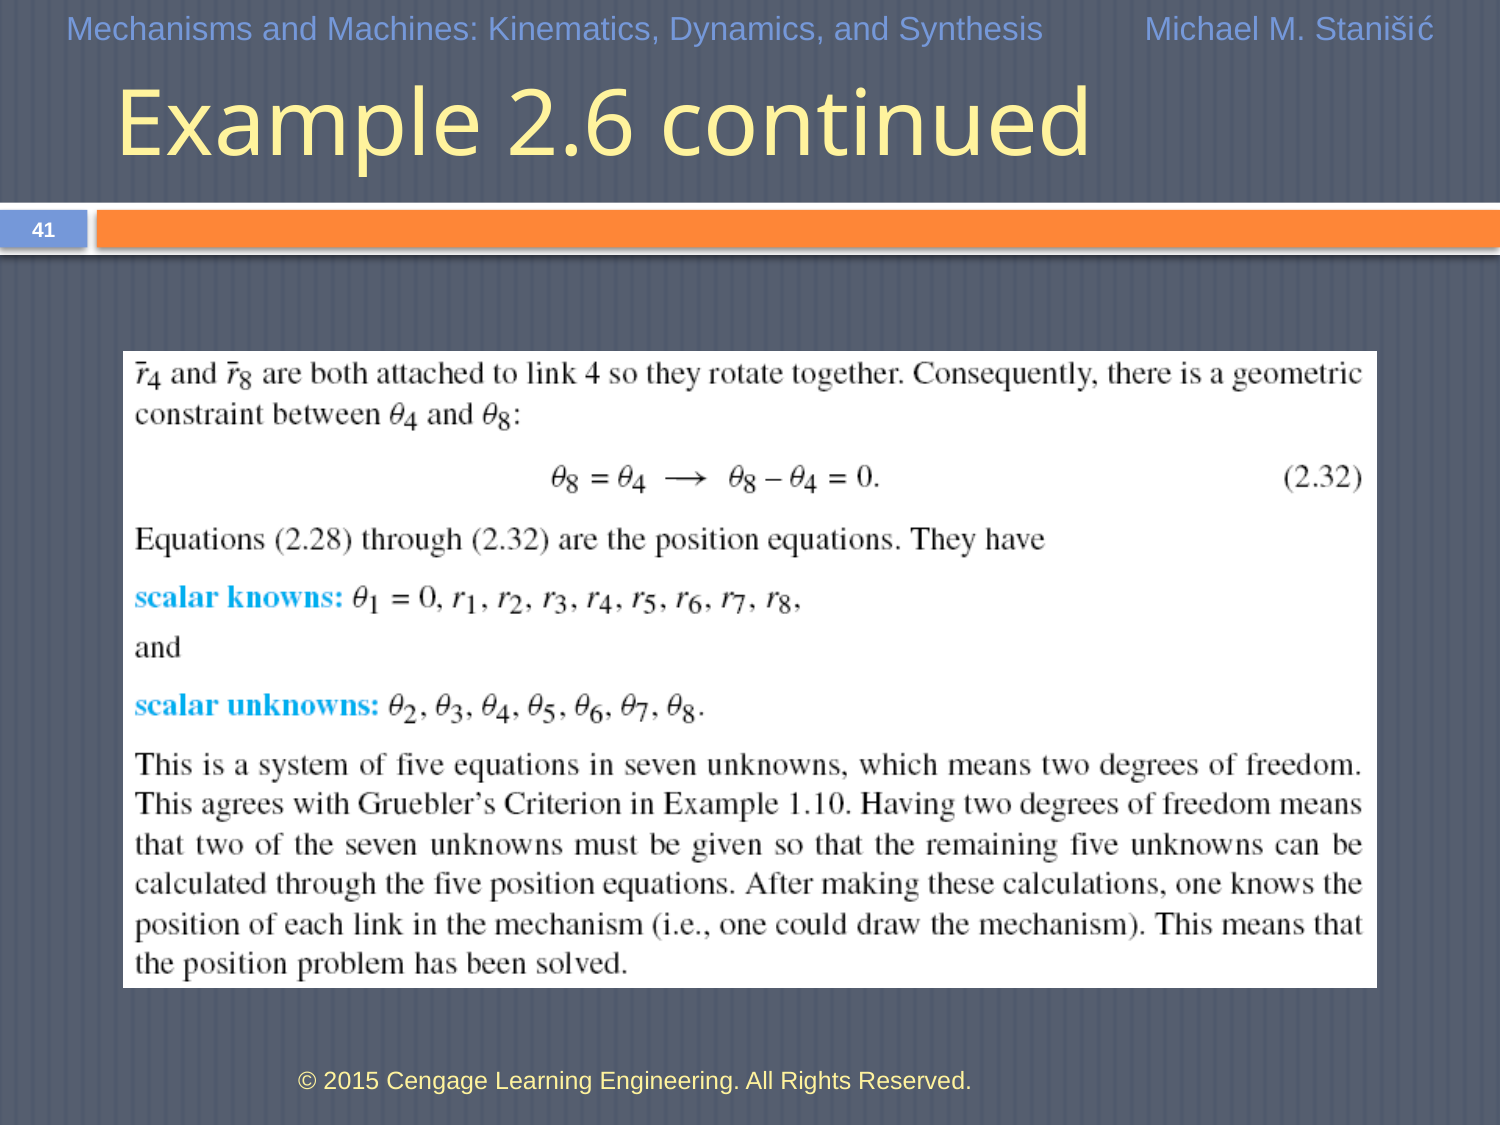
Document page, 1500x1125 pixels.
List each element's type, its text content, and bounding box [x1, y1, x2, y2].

picture [123, 351, 1377, 988]
footer © 2015 Cengage Learning Engineering. All Rights Reserved. [106, 1050, 996, 1110]
text_box Mechanisms and Machines: Kinematics, Dynamics, and Synthesis Michael M. Stanišić [0, 0, 1500, 55]
title Example 2.6 continued [99, 55, 1438, 201]
slide_number 41 [0, 208, 88, 249]
